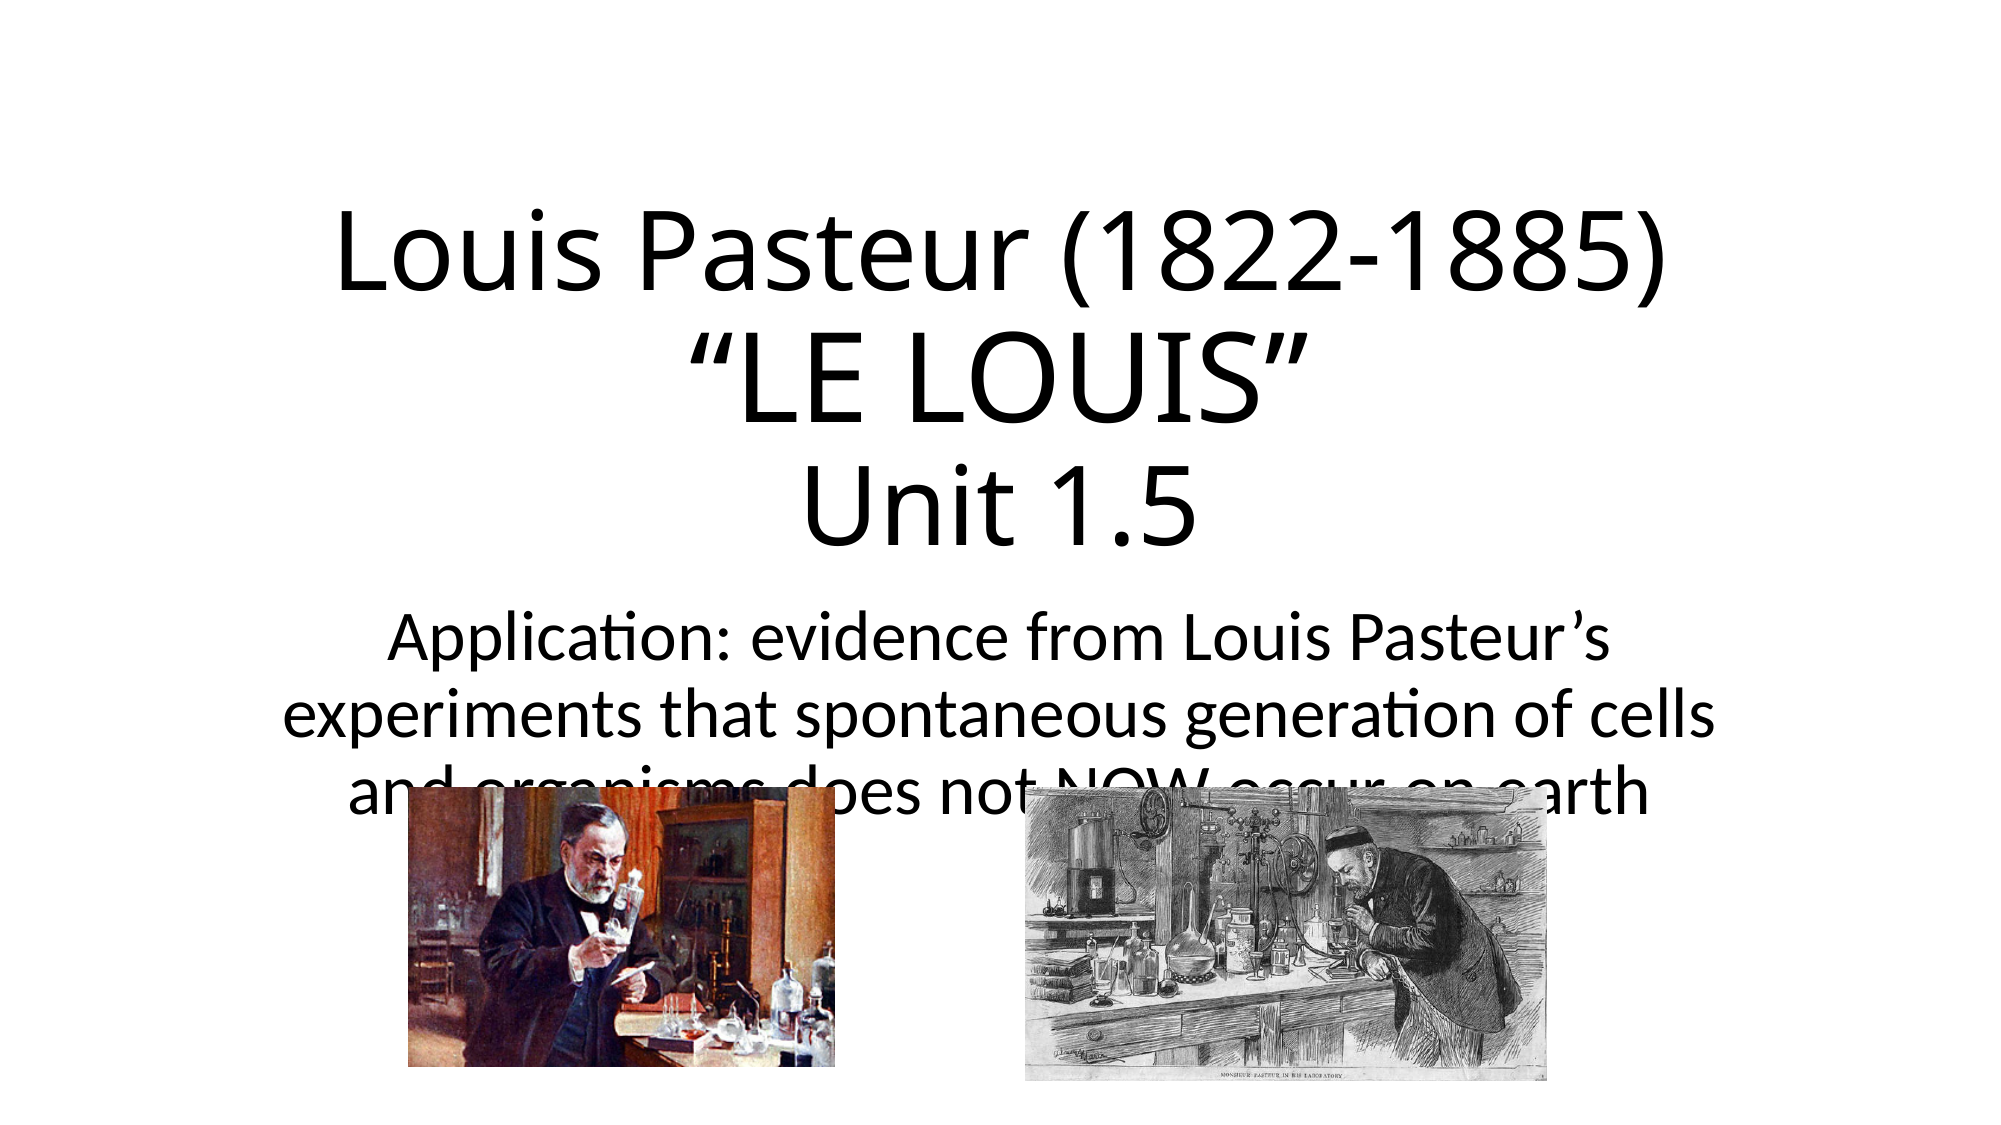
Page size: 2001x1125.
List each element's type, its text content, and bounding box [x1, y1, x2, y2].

subtitle Application: evidence from Louis Pasteur’s experiments that spontaneous generation of cells and organisms does not NOW occur on earth [249, 590, 1750, 863]
picture [408, 787, 835, 1067]
title Louis Pasteur (1822-1885) “LE LOUIS” Unit 1.5 [249, 184, 1750, 577]
picture [1025, 787, 1547, 1081]
